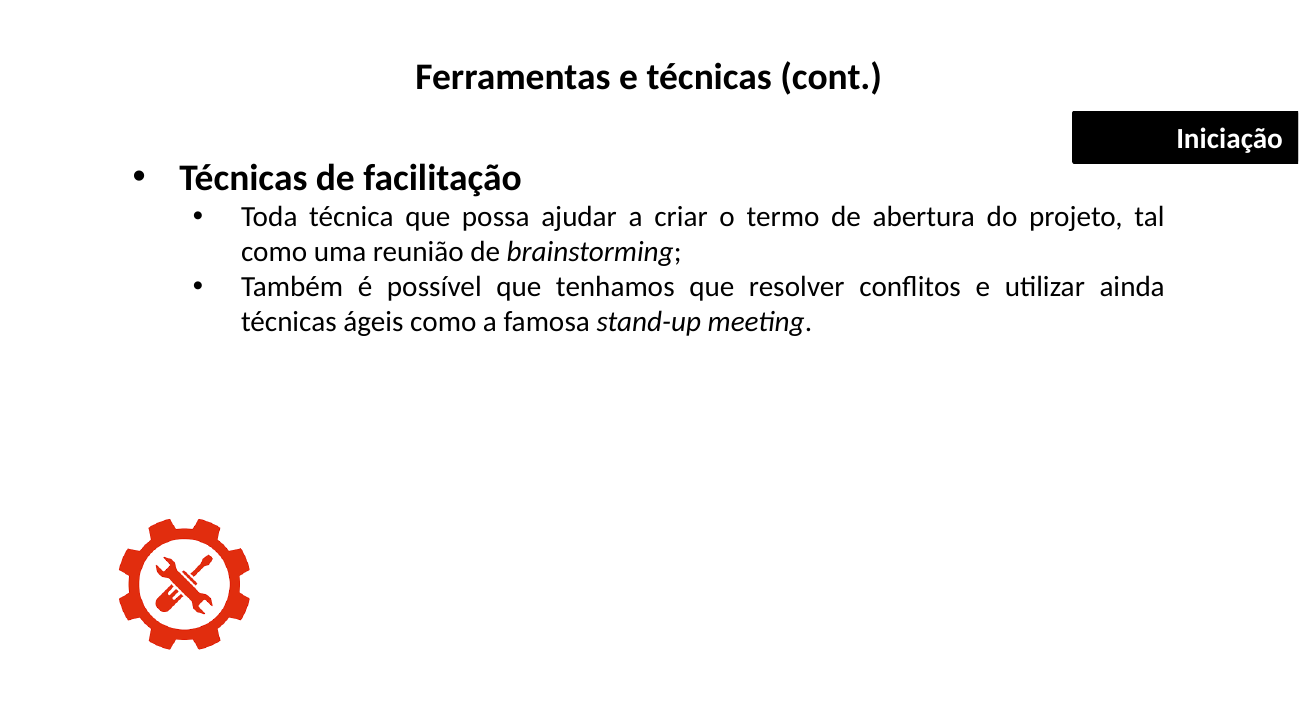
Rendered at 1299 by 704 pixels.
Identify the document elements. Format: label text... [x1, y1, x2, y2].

text_box Iniciação [1074, 112, 1299, 162]
picture [117, 517, 251, 651]
text_box Ferramentas e técnicas (cont.) [0, 44, 1299, 106]
text_box Técnicas de facilitação Toda técnica que possa ajudar a criar o termo de abertura do projeto, tal como uma reunião de brainstorming; Também é possível que tenhamos que resolver conflitos e utilizar ainda técnicas ágeis como a famosa stand-up meeting. [117, 145, 1181, 348]
